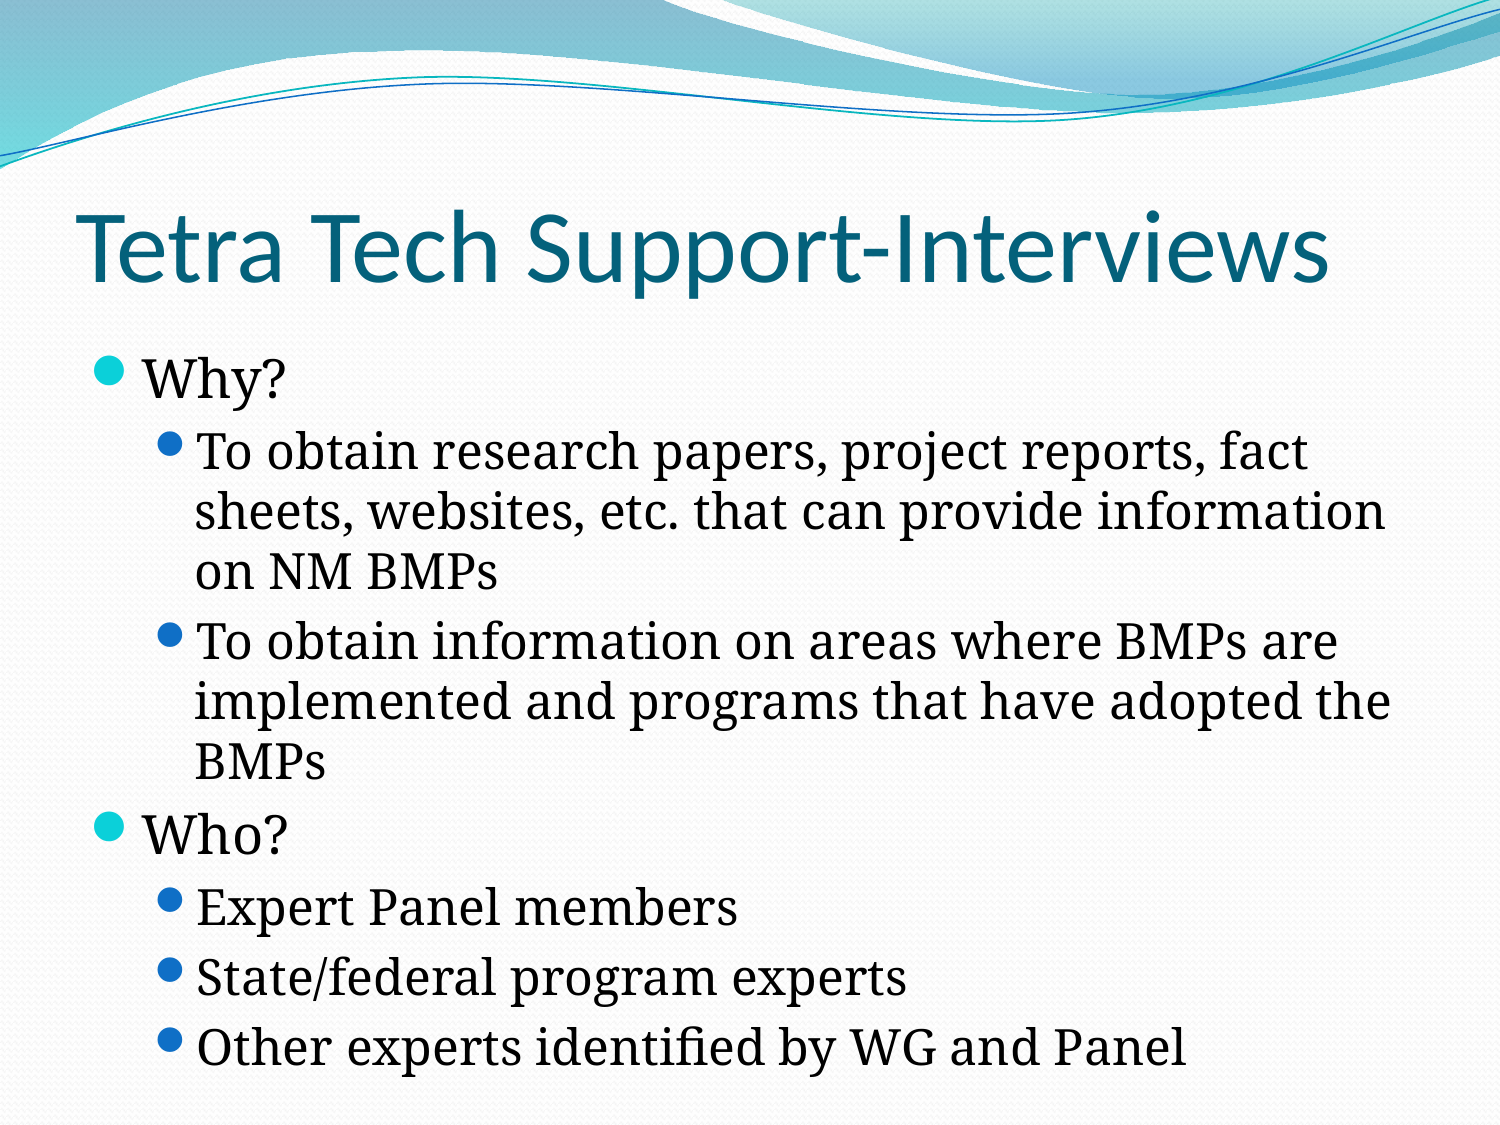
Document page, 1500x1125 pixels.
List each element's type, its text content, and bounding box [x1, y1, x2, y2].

list Why? To obtain research papers, project reports, fact sheets, websites, etc. that can provide information on NM BMPs To obtain information on areas where BMPs are implemented and programs that have adopted the BMPs Who? Expert Panel members State/federal program experts Other experts identified by WG and Panel [75, 337, 1425, 1050]
title Tetra Tech Support-Interviews [75, 115, 1425, 303]
